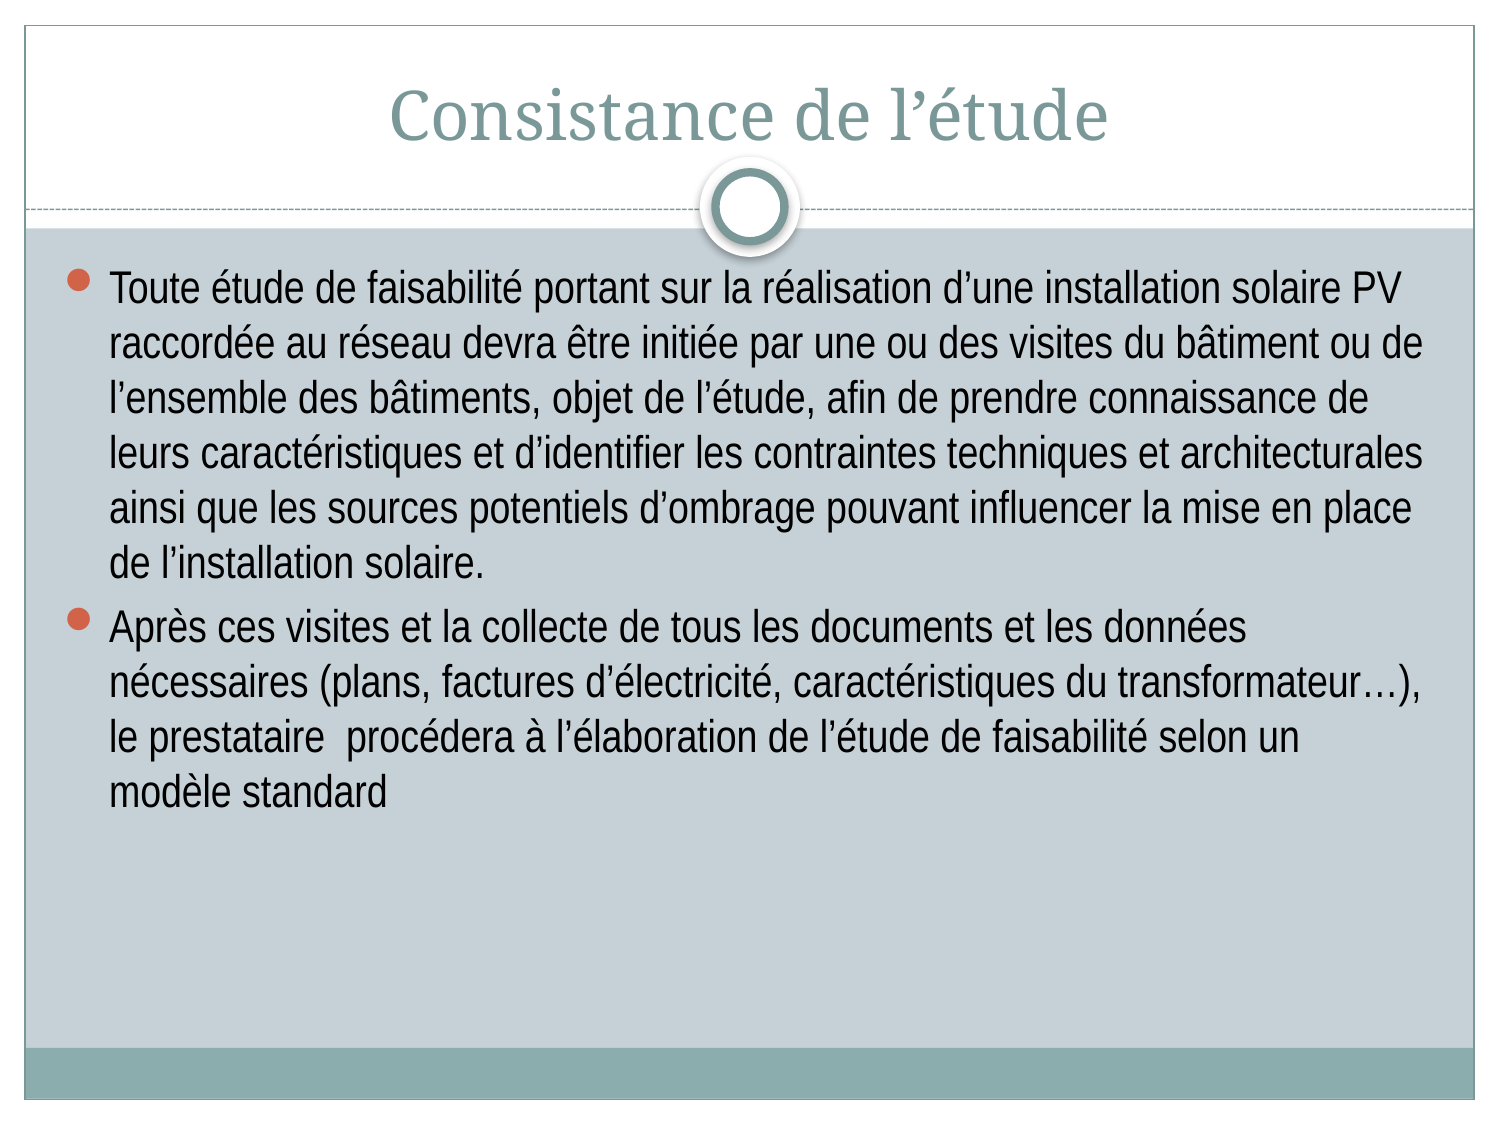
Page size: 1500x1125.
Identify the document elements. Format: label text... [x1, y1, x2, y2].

title Consistance de l’étude [49, 37, 1450, 162]
list Toute étude de faisabilité portant sur la réalisation d’une installation solaire PV raccordée au réseau devra être initiée par une ou des visites du bâtiment ou de l’ensemble des bâtiments, objet de l’étude, afin de prendre connaissance de leurs caractéristiques et d’identifier les contraintes techniques et architecturales ainsi que les sources potentiels d’ombrage pouvant influencer la mise en place de l’installation solaire. Après ces visites et la collecte de tous les documents et les données nécessaires (plans, factures d’électricité, caractéristiques du transformateur…), le prestataire procédera à l’élaboration de l’étude de faisabilité selon un modèle standard [49, 250, 1445, 1001]
